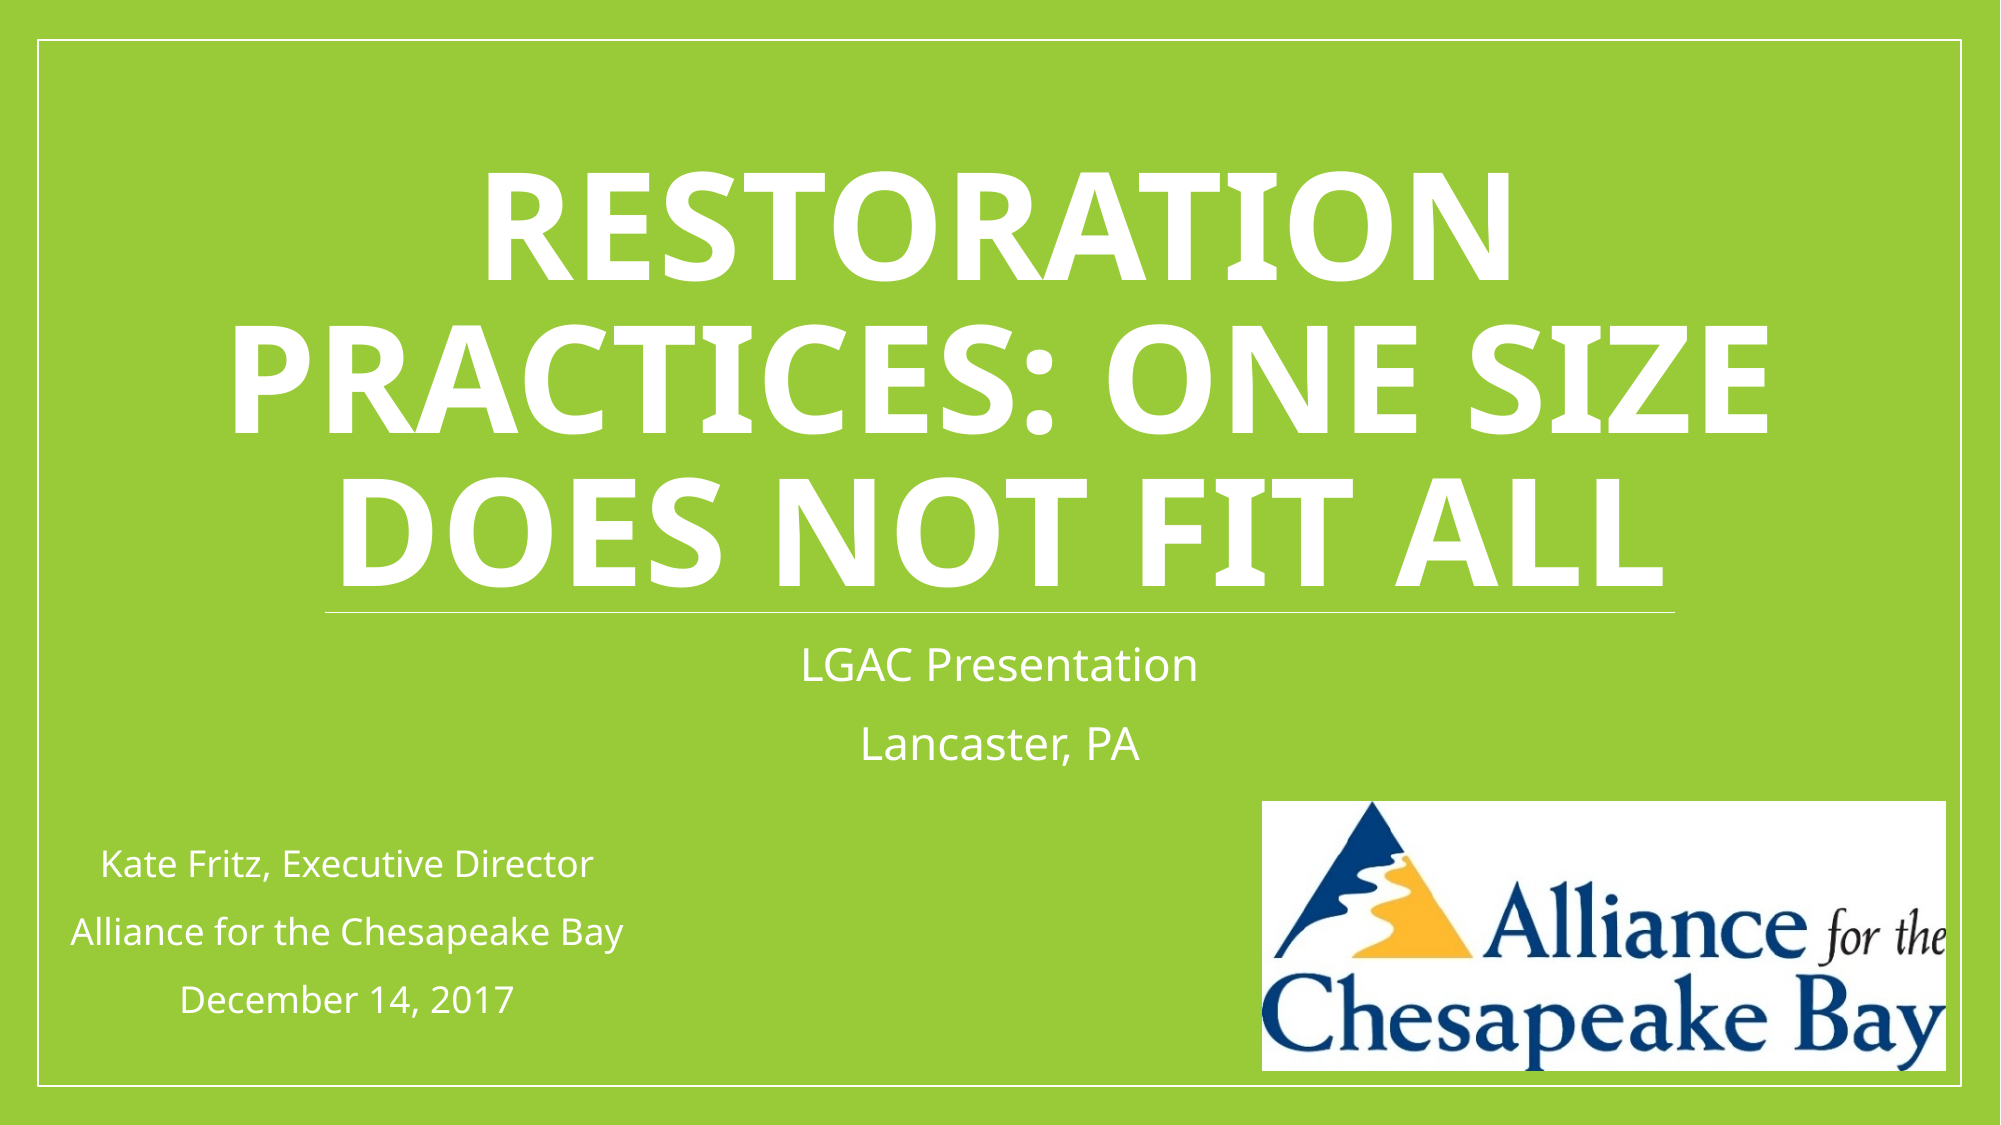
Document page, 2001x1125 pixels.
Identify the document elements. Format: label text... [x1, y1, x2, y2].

picture [1262, 801, 1946, 1071]
text_box Kate Fritz, Executive Director Alliance for the Chesapeake Bay December 14, 2017 [48, 833, 646, 1070]
title Restoration practices: one size does not fit all [182, 144, 1818, 625]
subtitle LGAC Presentation Lancaster, PA [280, 634, 1719, 863]
